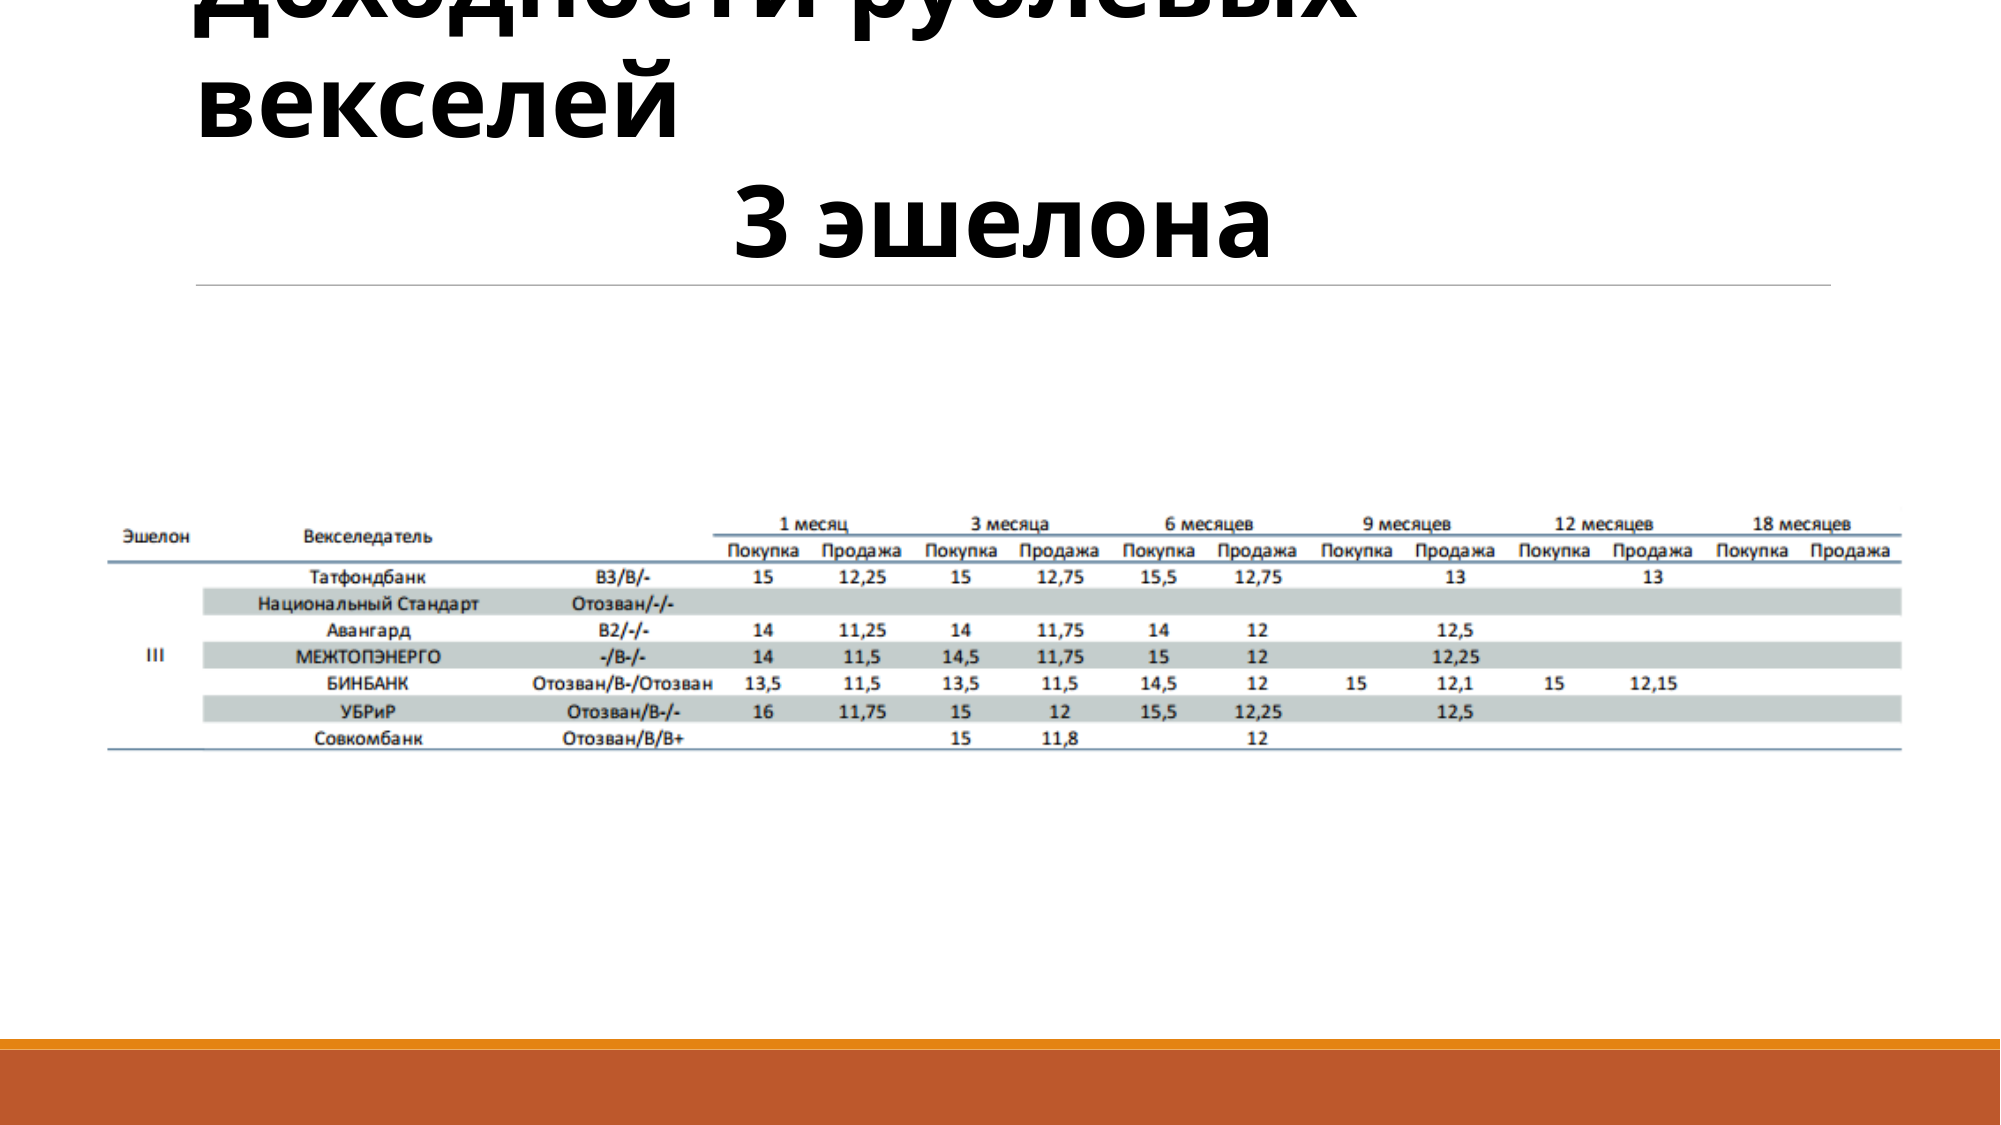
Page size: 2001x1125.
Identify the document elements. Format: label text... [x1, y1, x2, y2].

text_box Доходности рублевых векселей 3 эшелона [180, 47, 1830, 285]
picture [106, 504, 1904, 754]
